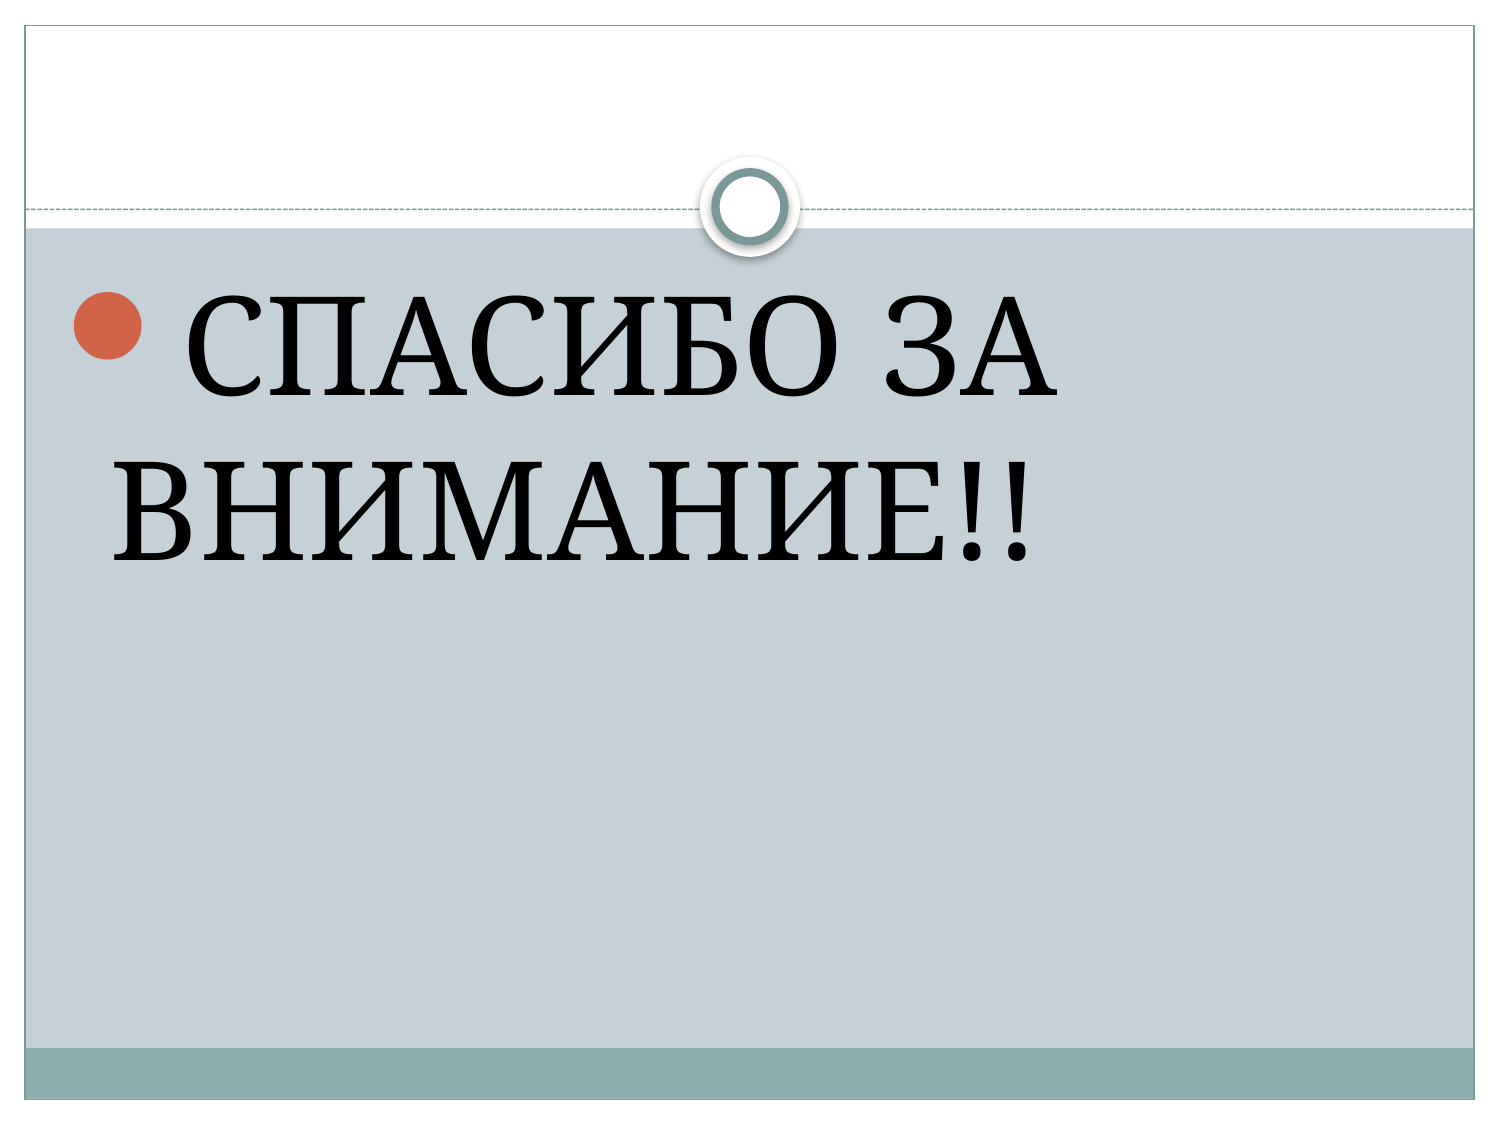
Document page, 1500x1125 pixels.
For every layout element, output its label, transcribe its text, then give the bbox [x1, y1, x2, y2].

list СПАСИБО ЗА ВНИМАНИЕ!! [49, 250, 1445, 1001]
